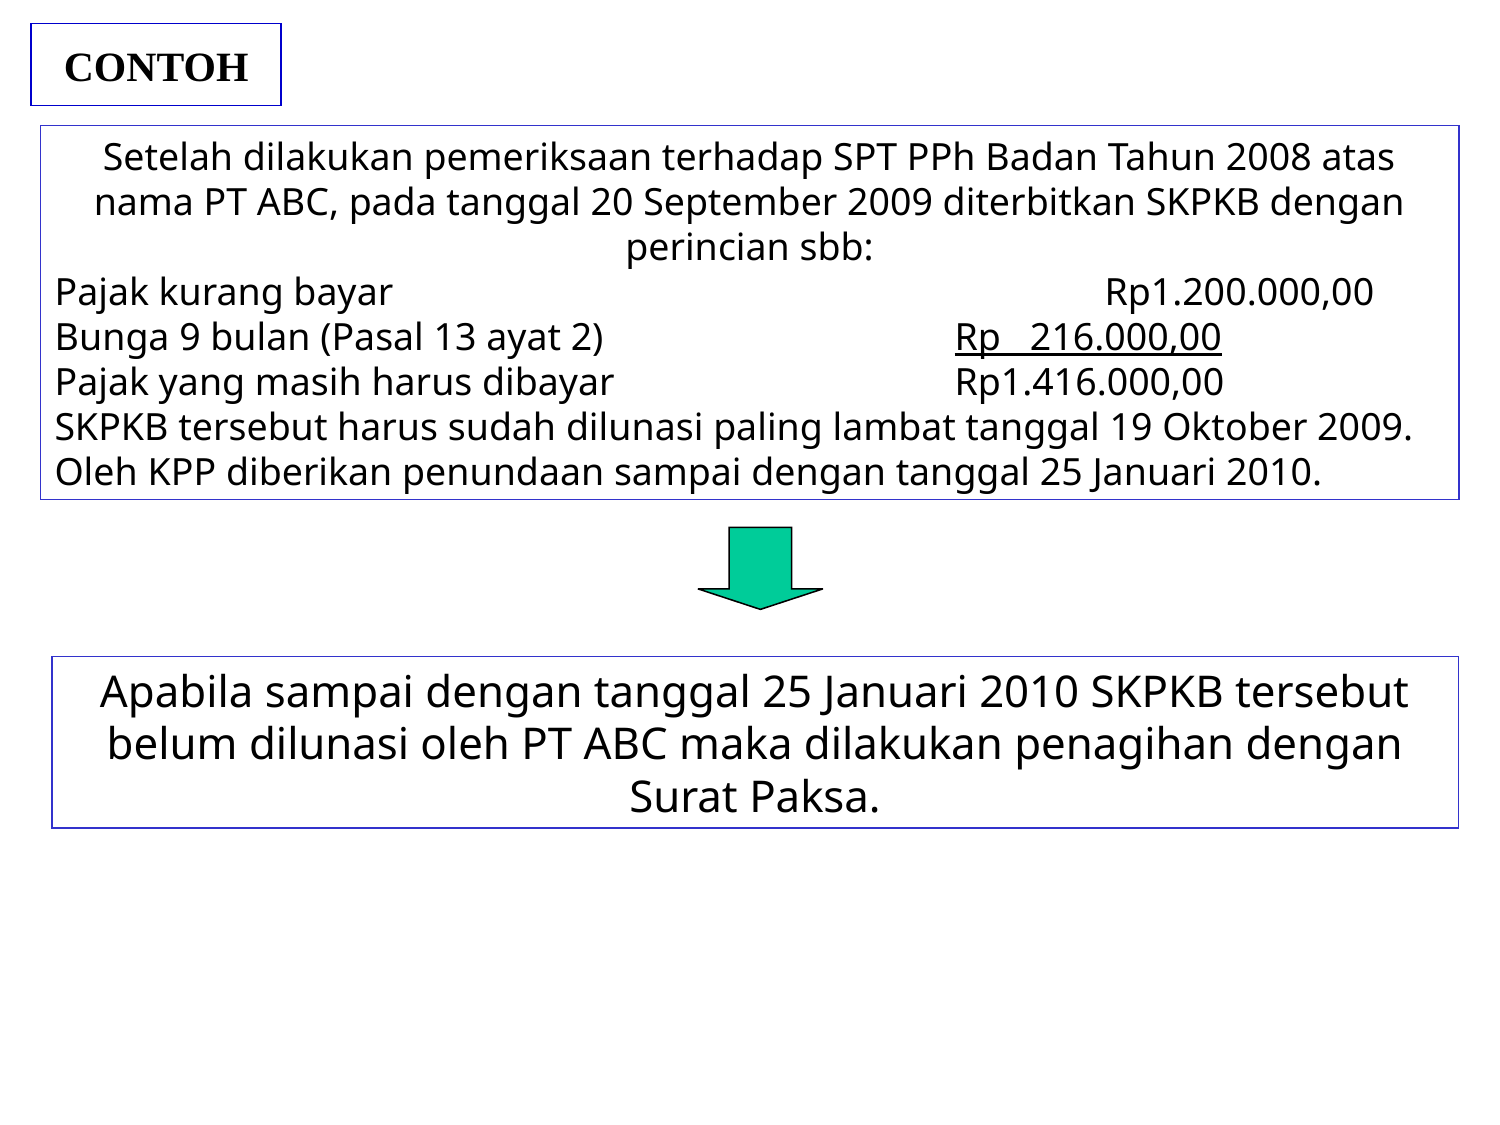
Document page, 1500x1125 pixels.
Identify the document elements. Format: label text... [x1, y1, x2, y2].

title CONTOH [30, 23, 282, 106]
text_box Setelah dilakukan pemeriksaan terhadap SPT PPh Badan Tahun 2008 atas nama PT ABC, pada tanggal 20 September 2009 diterbitkan SKPKB dengan perincian sbb: Pajak kurang bayar Rp1.200.000,00 Bunga 9 bulan (Pasal 13 ayat 2) Rp 216.000,00 Pajak yang masih harus dibayar Rp1.416.000,00 SKPKB tersebut harus sudah dilunasi paling lambat tanggal 19 Oktober 2009. Oleh KPP diberikan penundaan sampai dengan tanggal 25 Januari 2010. [40, 125, 1459, 500]
text_box Apabila sampai dengan tanggal 25 Januari 2010 SKPKB tersebut belum dilunasi oleh PT ABC maka dilakukan penagihan dengan Surat Paksa. [52, 656, 1459, 828]
text_box [697, 527, 823, 610]
